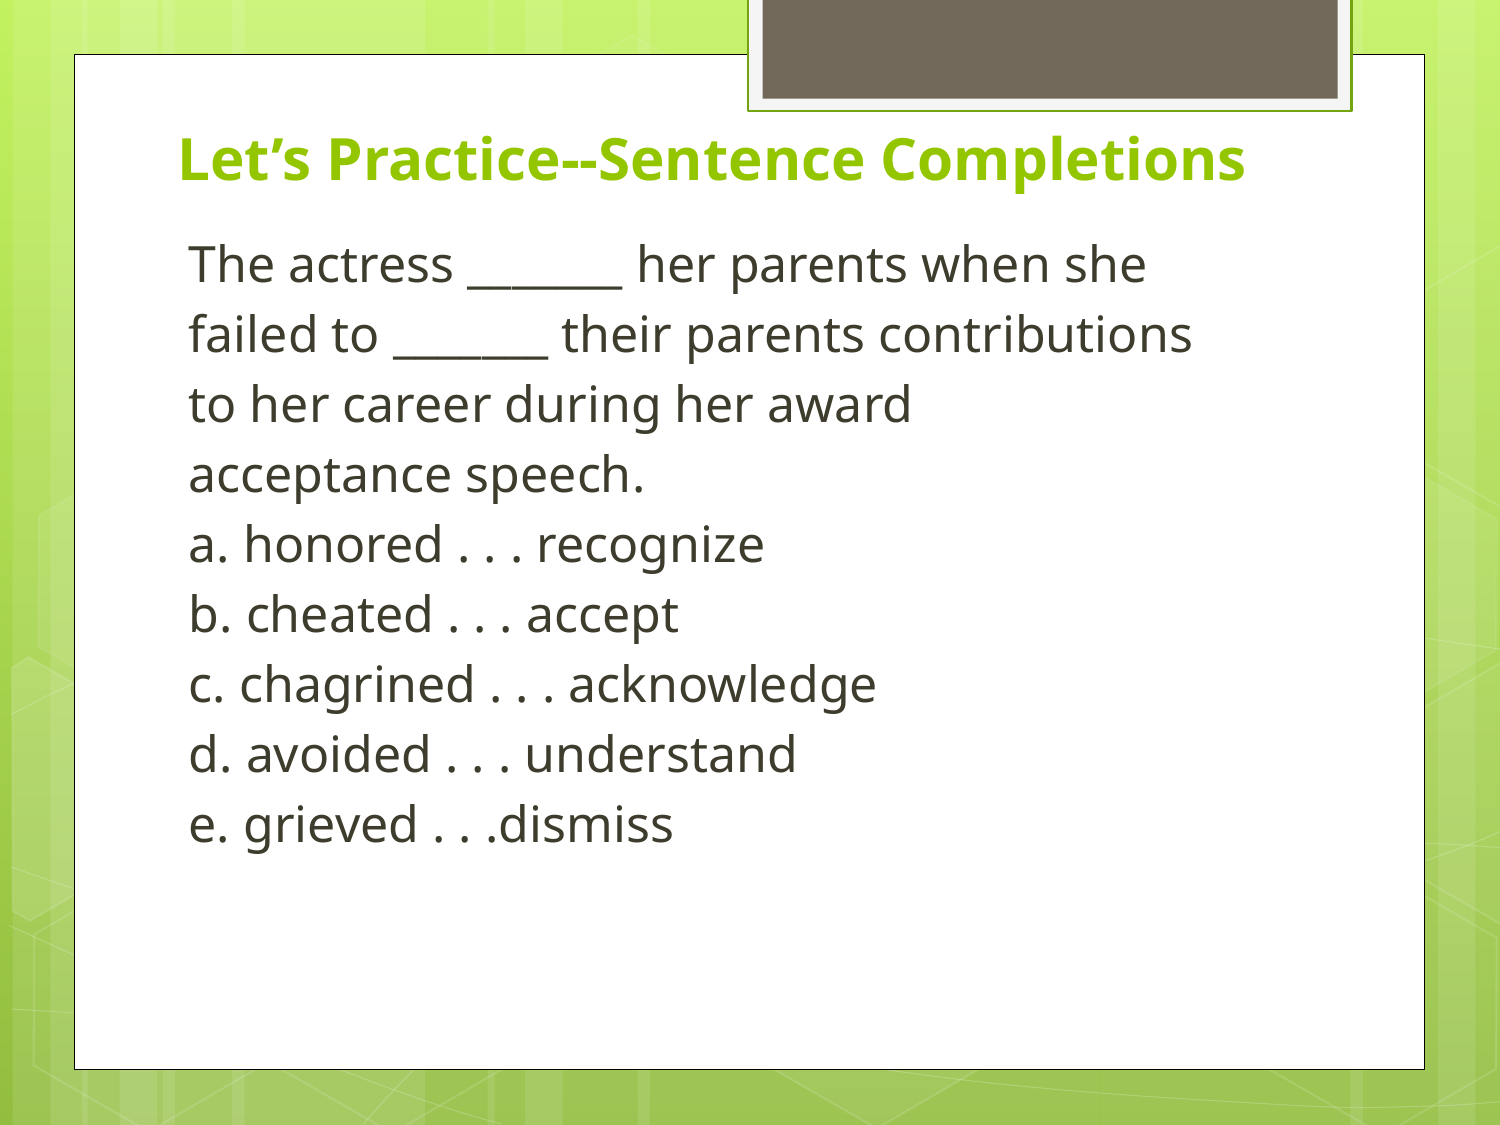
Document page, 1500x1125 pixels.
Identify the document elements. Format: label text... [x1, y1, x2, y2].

list The actress _______ her parents when she failed to _______ their parents contributions to her career during her award acceptance speech. a. honored . . . recognize b. cheated . . . accept c. chagrined . . . acknowledge d. avoided . . . understand e. grieved . . .dismiss [162, 224, 1275, 925]
title Let’s Practice--Sentence Completions [162, 112, 1315, 200]
